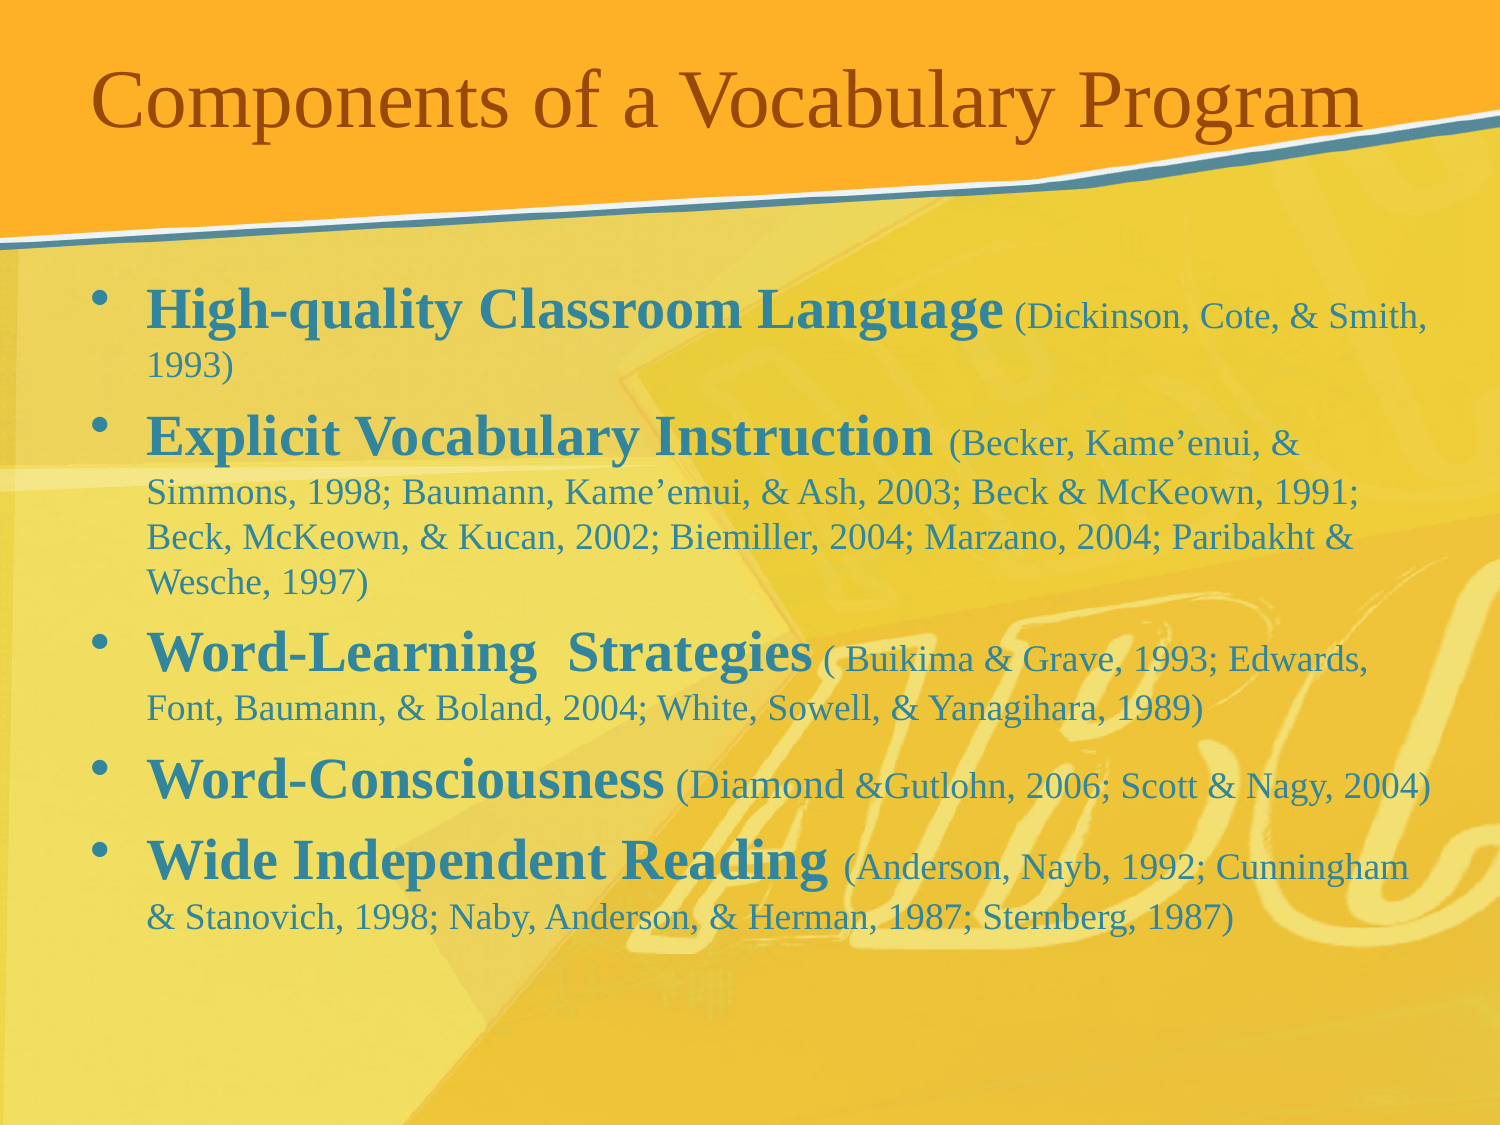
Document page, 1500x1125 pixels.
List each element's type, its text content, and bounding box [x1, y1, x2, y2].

picture [0, 0, 1500, 1125]
list High-quality Classroom Language (Dickinson, Cote, & Smith, 1993) Explicit Vocabulary Instruction (Becker, Kame’enui, & Simmons, 1998; Baumann, Kame’emui, & Ash, 2003; Beck & McKeown, 1991; Beck, McKeown, & Kucan, 2002; Biemiller, 2004; Marzano, 2004; Paribakht & Wesche, 1997) Word-Learning Strategies ( Buikima & Grave, 1993; Edwards, Font, Baumann, & Boland, 2004; White, Sowell, & Yanagihara, 1989) Word-Consciousness (Diamond &Gutlohn, 2006; Scott & Nagy, 2004) Wide Independent Reading (Anderson, Nayb, 1992; Cunningham & Stanovich, 1998; Naby, Anderson, & Herman, 1987; Sternberg, 1987) [74, 262, 1451, 1006]
title Components of a Vocabulary Program [74, 0, 1426, 188]
